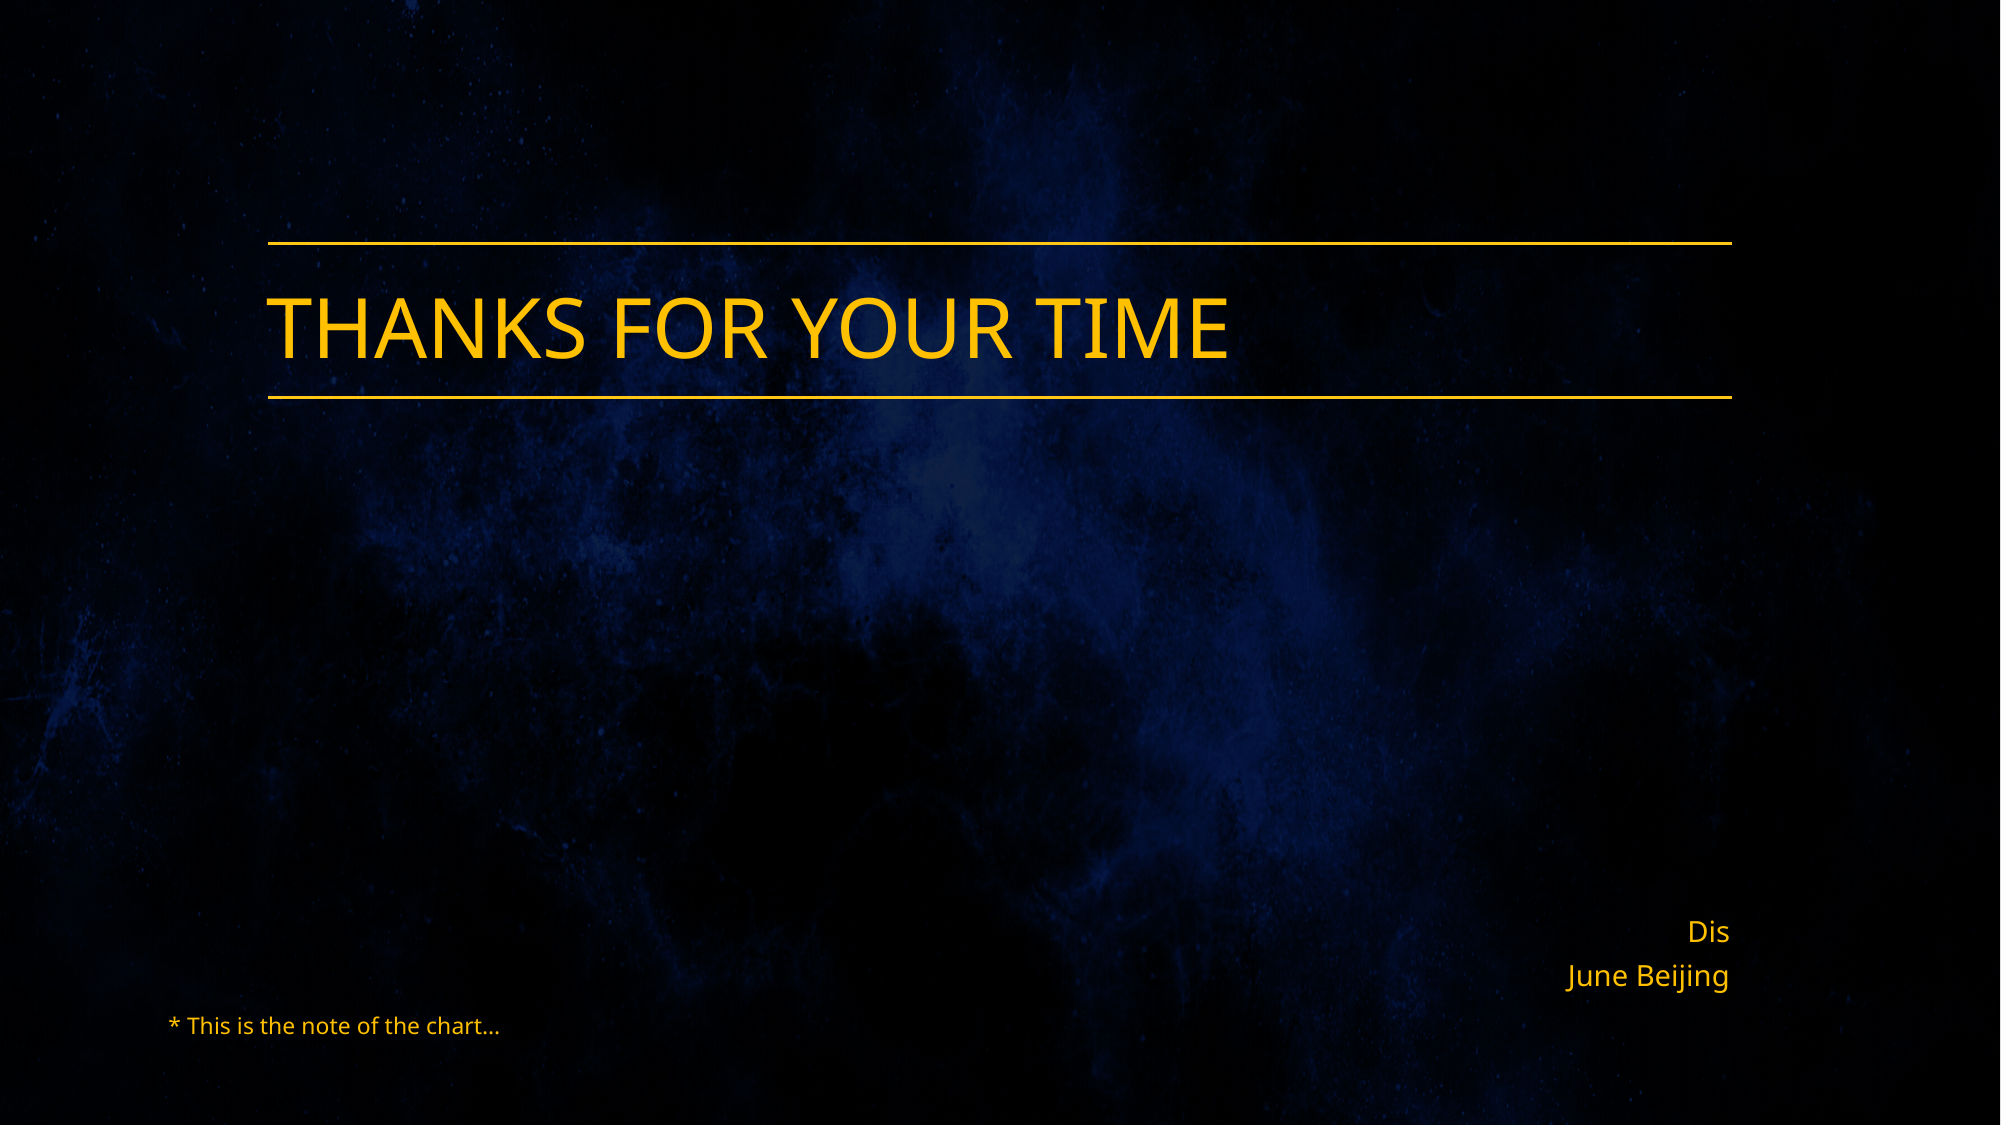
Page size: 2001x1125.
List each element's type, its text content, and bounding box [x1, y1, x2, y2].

text_box * This is the note of the chart… [153, 1003, 516, 1047]
text_box THANKS FOR YOUR TIME [251, 268, 1749, 383]
picture [0, 0, 2001, 1125]
text_box Dis June Beijing [1552, 897, 1745, 1000]
